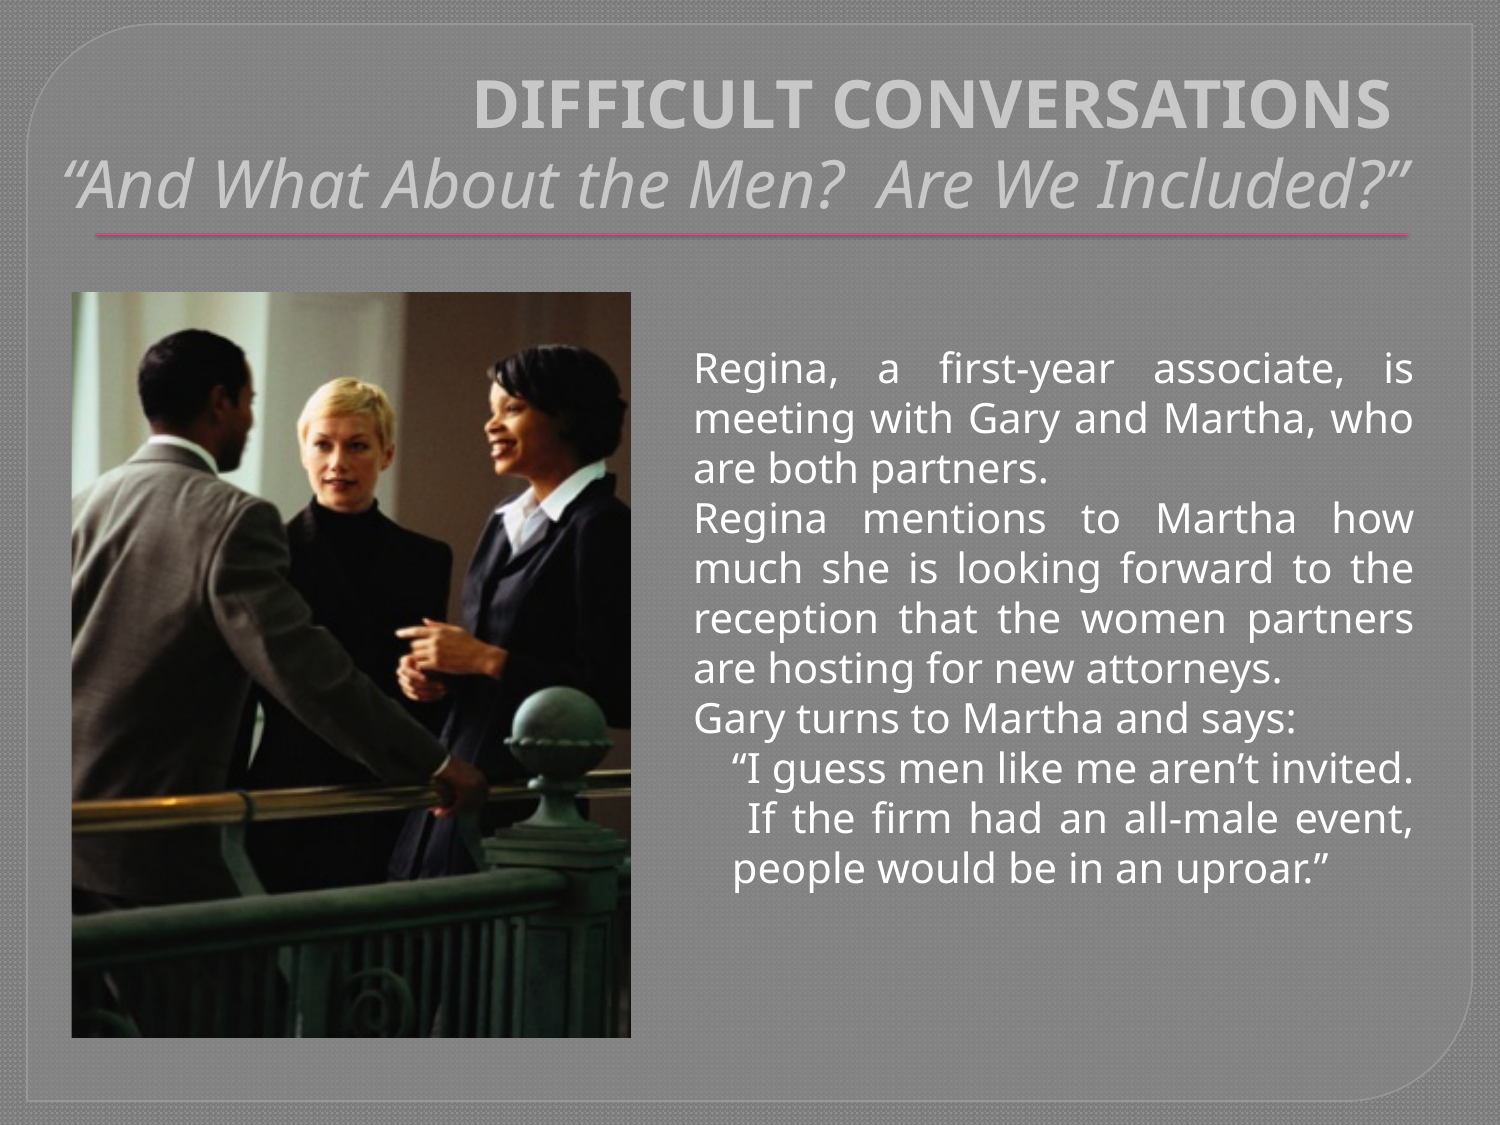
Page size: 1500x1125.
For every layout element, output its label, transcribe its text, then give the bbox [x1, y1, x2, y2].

list Regina, a first-year associate, is meeting with Gary and Martha, who are both partners. Regina mentions to Martha how much she is looking forward to the reception that the women partners are hosting for new attorneys. Gary turns to Martha and says: “I guess men like me aren’t invited. If the firm had an all-male event, people would be in an uproar.” [678, 334, 1430, 985]
picture [71, 291, 632, 1038]
title Difficult Conversations “And What About the Men? Are We Included?” [0, 41, 1425, 230]
